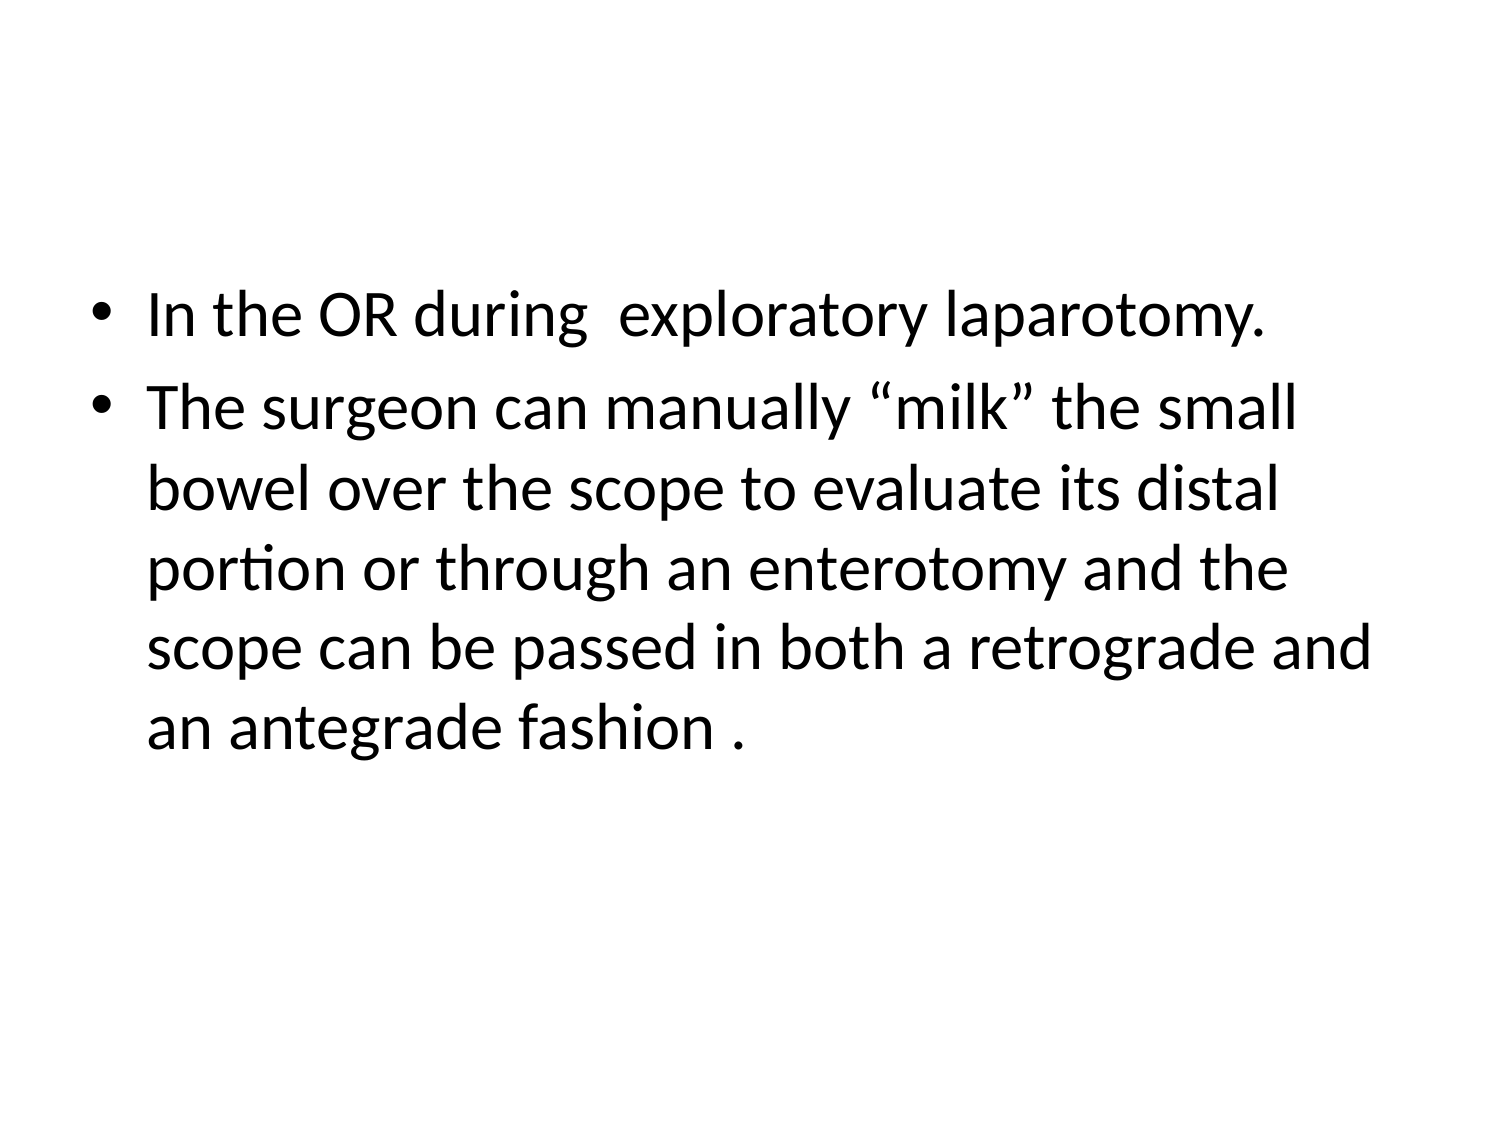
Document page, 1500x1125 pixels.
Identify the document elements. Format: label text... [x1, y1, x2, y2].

list In the OR during exploratory laparotomy. The surgeon can manually “milk” the small bowel over the scope to evaluate its distal portion or through an enterotomy and the scope can be passed in both a retrograde and an antegrade fashion . [75, 262, 1425, 1005]
